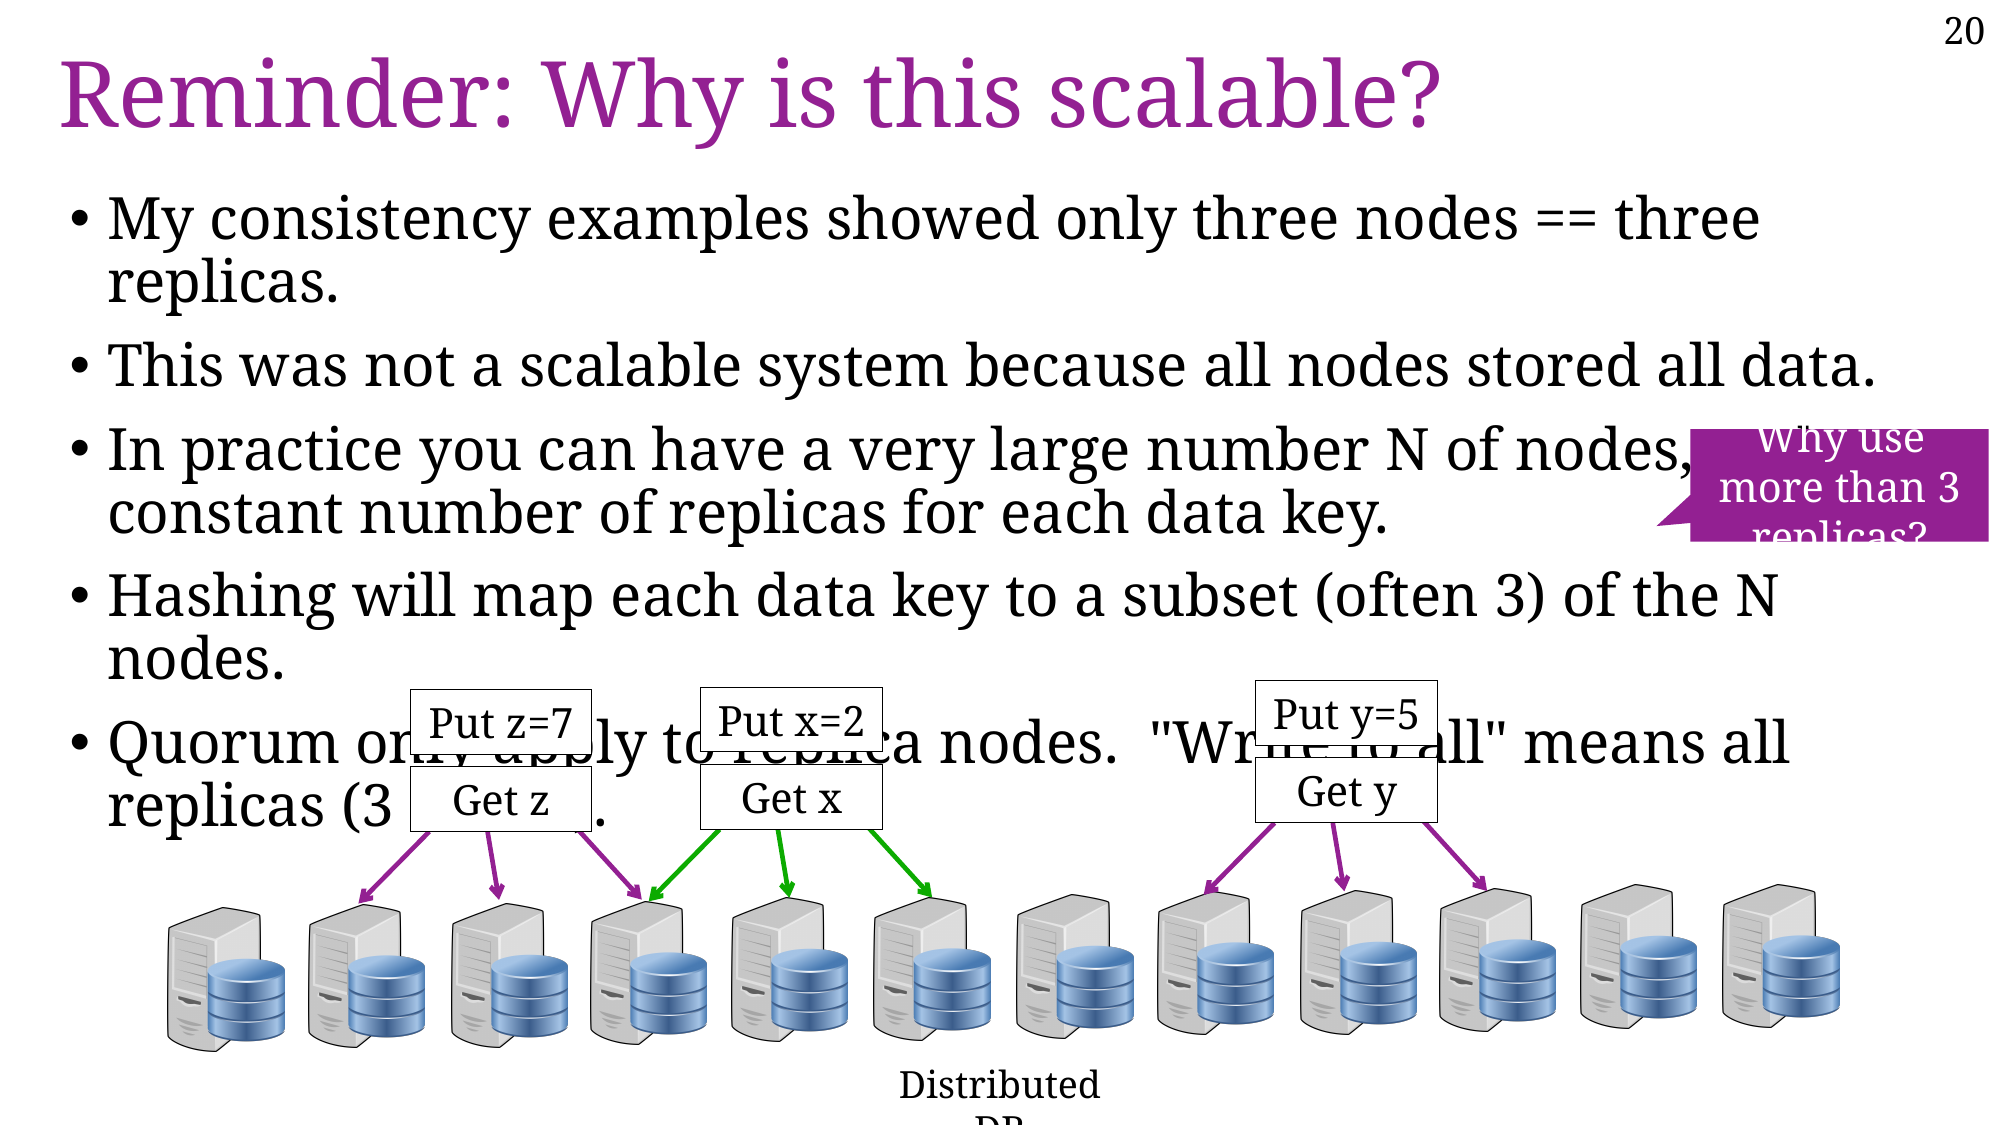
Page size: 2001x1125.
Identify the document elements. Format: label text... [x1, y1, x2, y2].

picture [308, 904, 425, 1048]
title Reminder: Why is this scalable? [43, 25, 1953, 171]
picture [167, 907, 285, 1052]
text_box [866, 824, 933, 898]
text_box Get y [1255, 757, 1438, 823]
text_box Put y=5 [1255, 680, 1438, 746]
list My consistency examples showed only three nodes == three replicas. This was not a scalable system because all nodes stored all data. In practice you can have a very large number N of nodes, and a constant number of replicas for each data key. Hashing will map each data key to a subset (often 3) of the N nodes. Quorum only apply to replica nodes. "Write to all" means all replicas (3 nodes). [54, 181, 1964, 646]
picture [1439, 888, 1557, 1032]
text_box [1203, 822, 1275, 895]
picture [590, 901, 707, 1045]
text_box Distributed DB [859, 1054, 1141, 1125]
picture [451, 903, 568, 1048]
picture [1157, 891, 1274, 1035]
text_box Get z [410, 766, 592, 832]
picture [1300, 890, 1417, 1035]
text_box Get x [700, 764, 883, 830]
text_box Put x=2 [700, 687, 883, 752]
text_box Put z=7 [410, 689, 592, 755]
picture [1722, 884, 1840, 1028]
picture [1016, 894, 1134, 1039]
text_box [777, 829, 790, 898]
picture [731, 897, 848, 1042]
picture [1580, 884, 1697, 1029]
picture [873, 897, 991, 1041]
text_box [358, 831, 430, 904]
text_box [1332, 822, 1345, 892]
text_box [1421, 818, 1488, 891]
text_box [575, 827, 642, 900]
text_box Why use more than 3 replicas? [1653, 428, 1990, 543]
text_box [648, 829, 720, 902]
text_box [487, 831, 499, 900]
